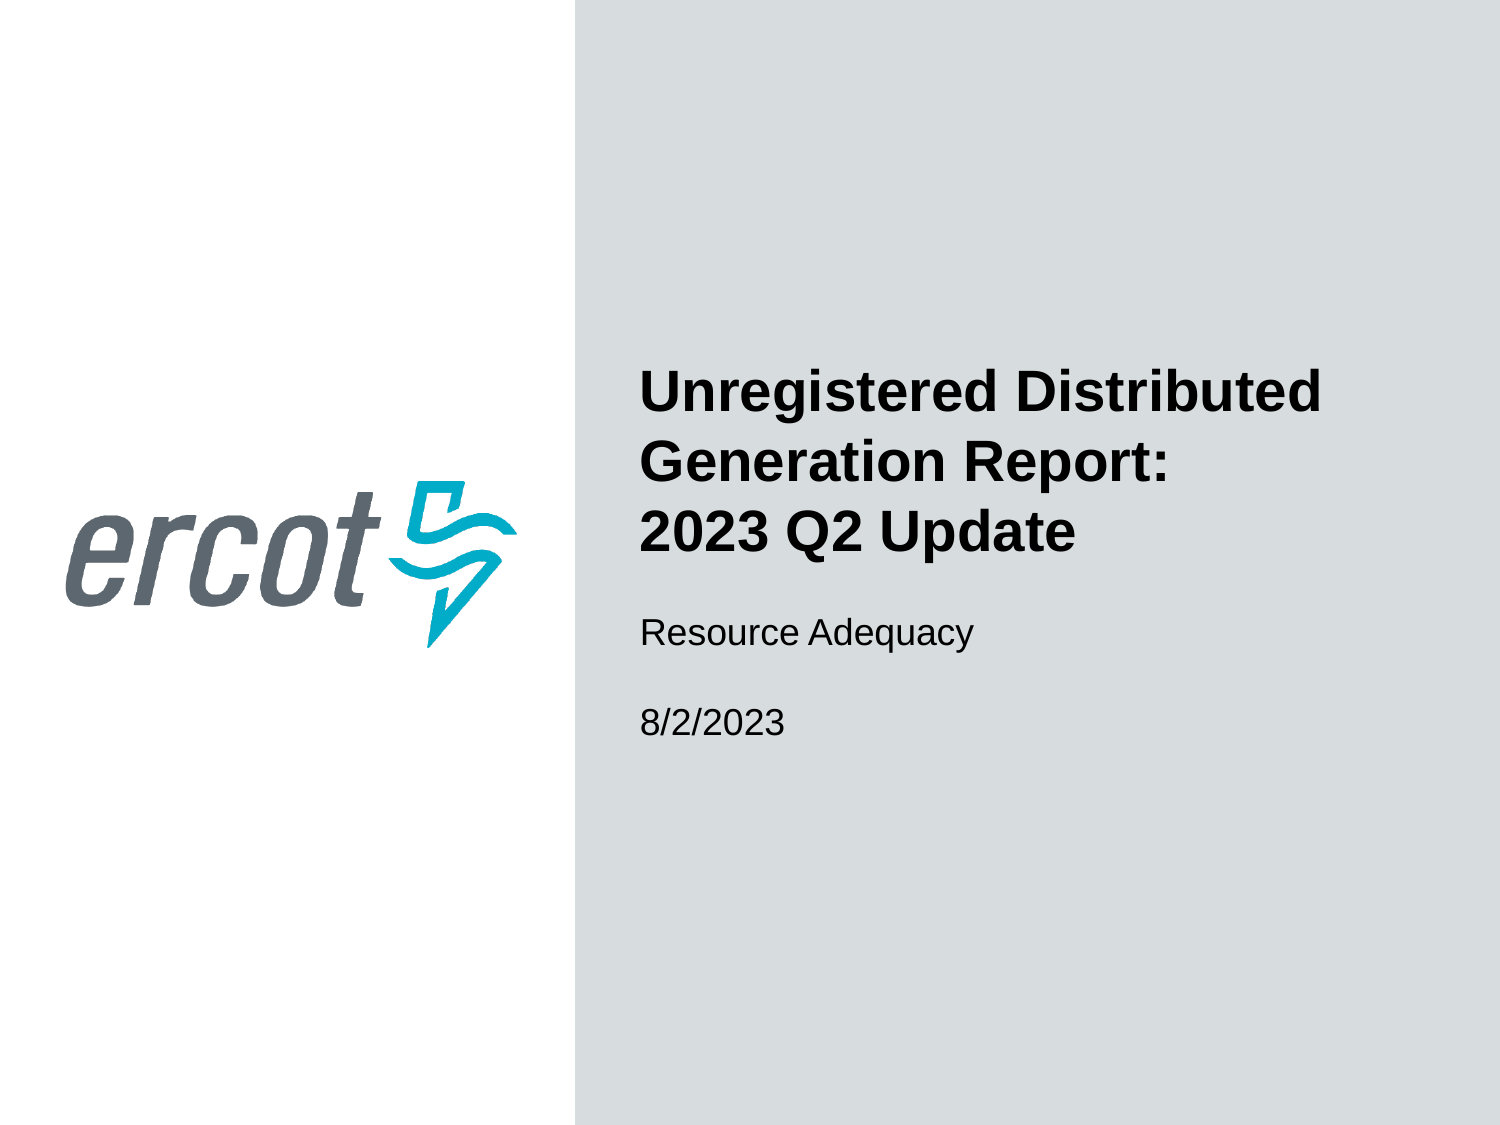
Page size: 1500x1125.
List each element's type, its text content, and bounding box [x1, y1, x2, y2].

text_box Unregistered Distributed Generation Report: 2023 Q2 Update Resource Adequacy 8/2/2023 [624, 345, 1500, 751]
picture [56, 471, 525, 654]
